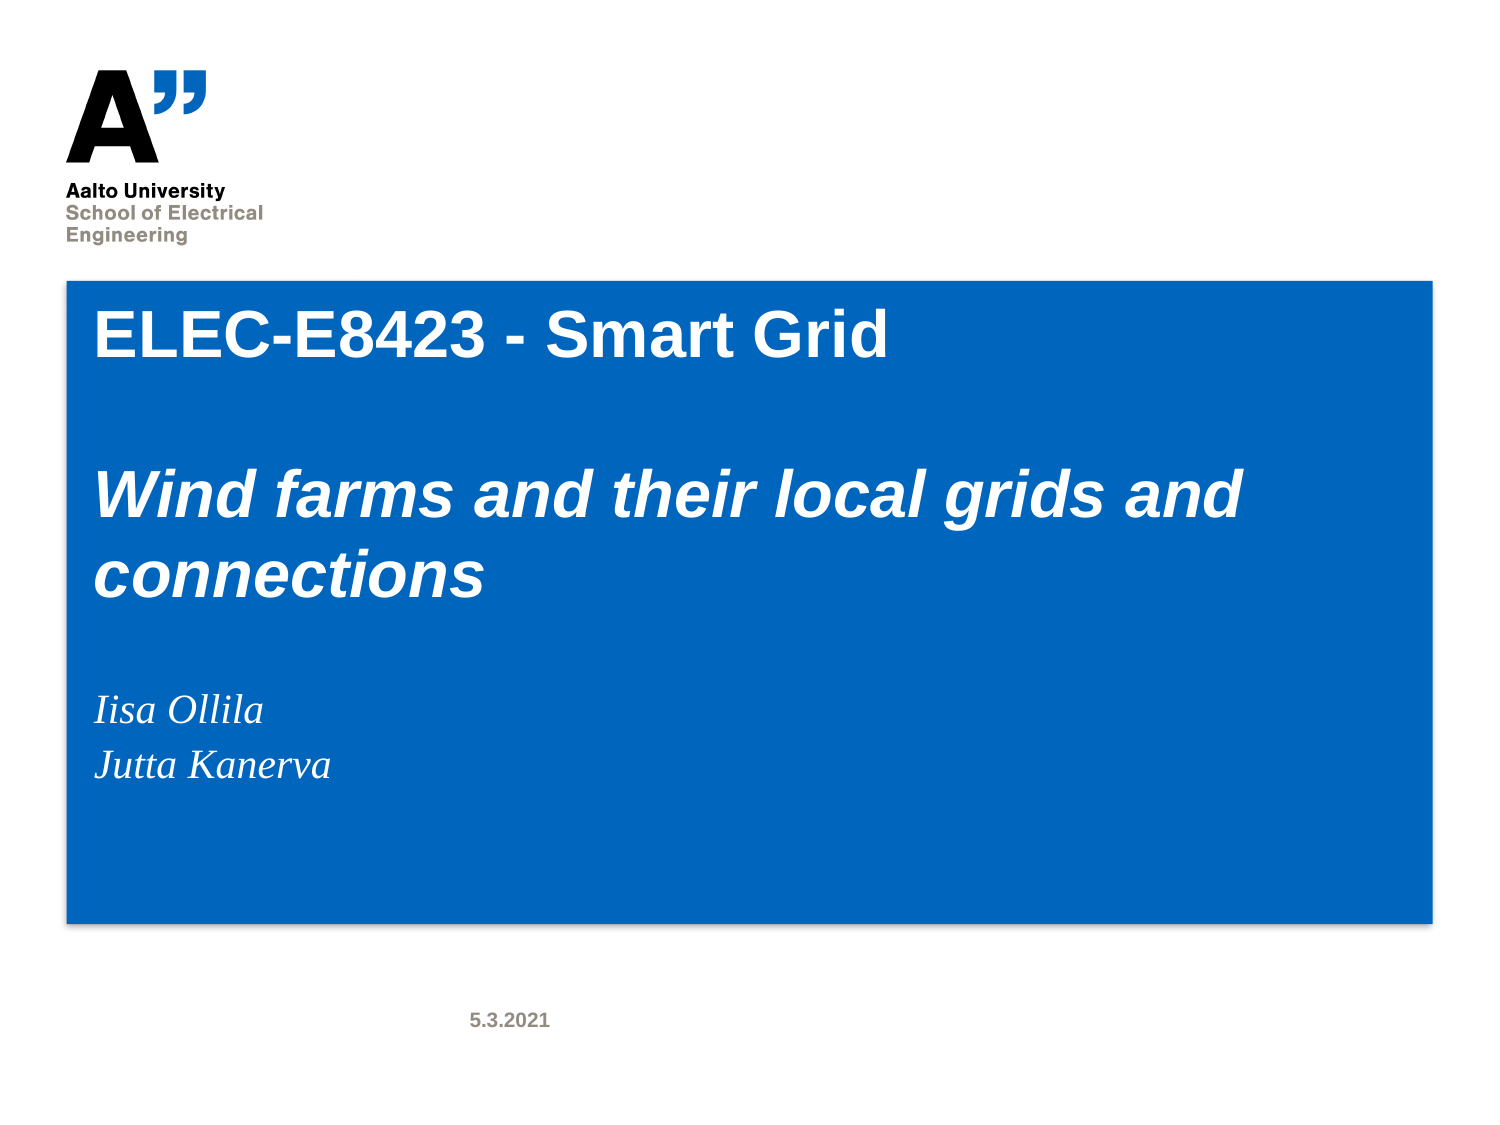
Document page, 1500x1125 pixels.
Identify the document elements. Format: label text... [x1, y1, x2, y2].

list 5.3.2021 [469, 1006, 803, 1082]
title ELEC-E8423 - Smart Grid Wind farms and their local grids and connections [93, 290, 1370, 687]
subtitle Iisa Ollila Jutta Kanerva [93, 686, 1125, 904]
picture [0, 0, 355, 335]
